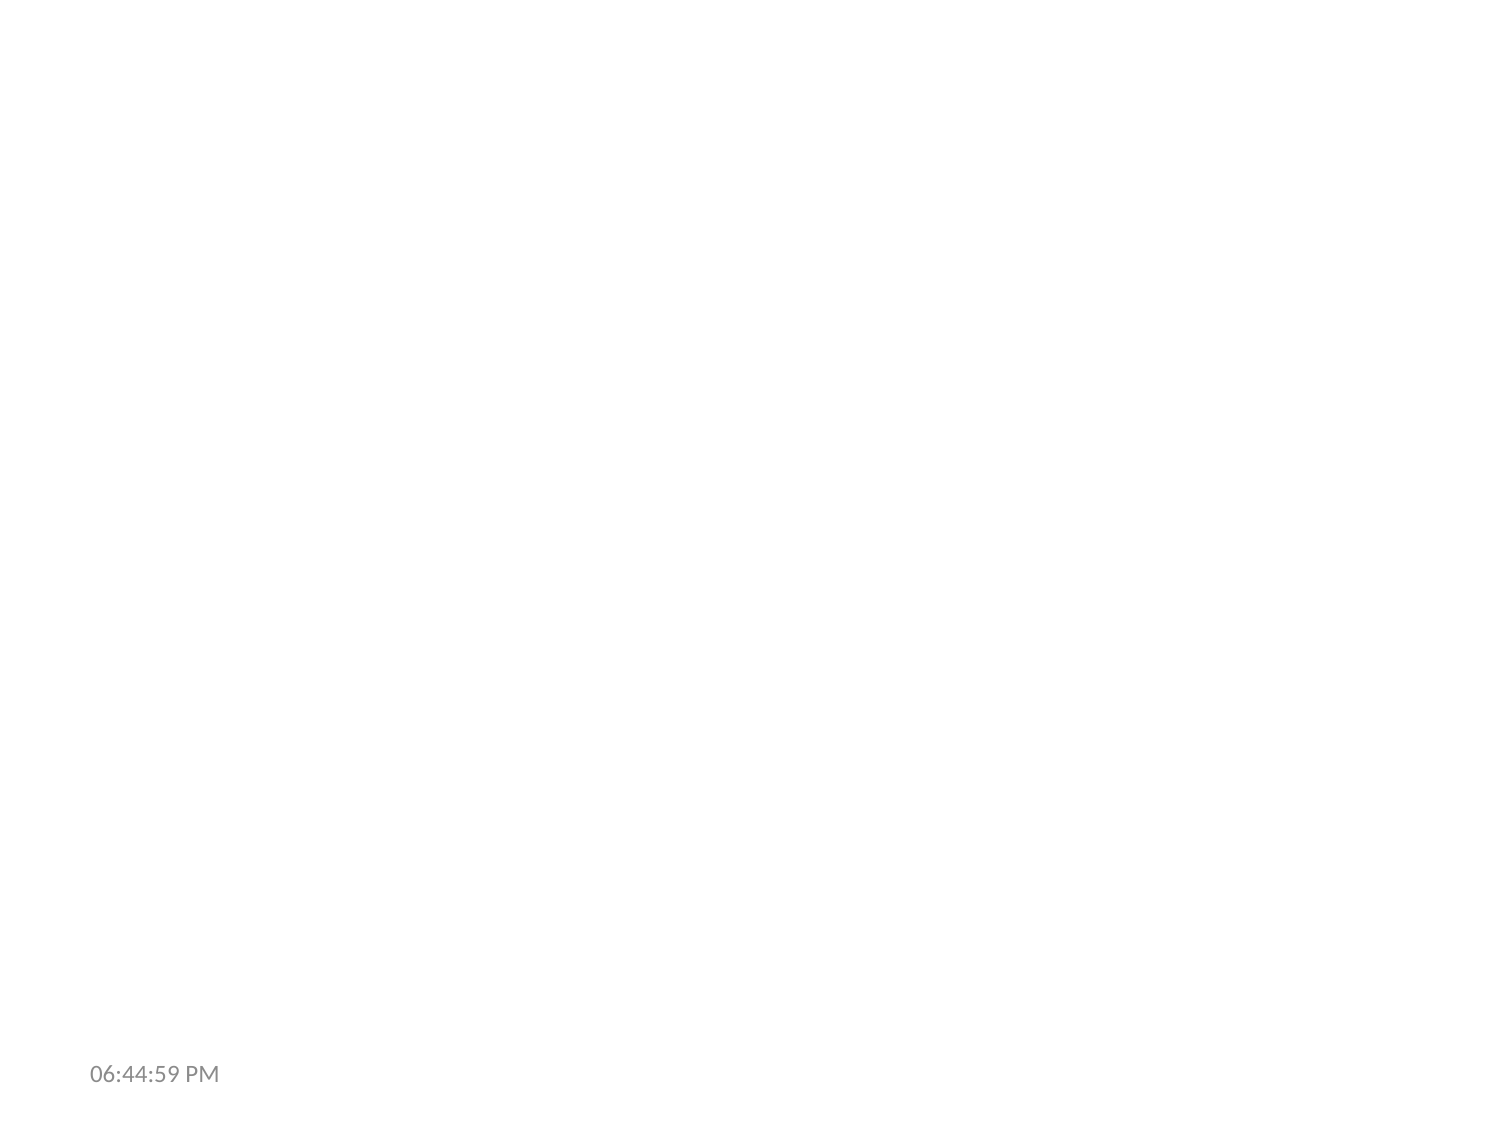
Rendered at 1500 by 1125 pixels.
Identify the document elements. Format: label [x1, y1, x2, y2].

slide_number [75, 1042, 425, 1103]
